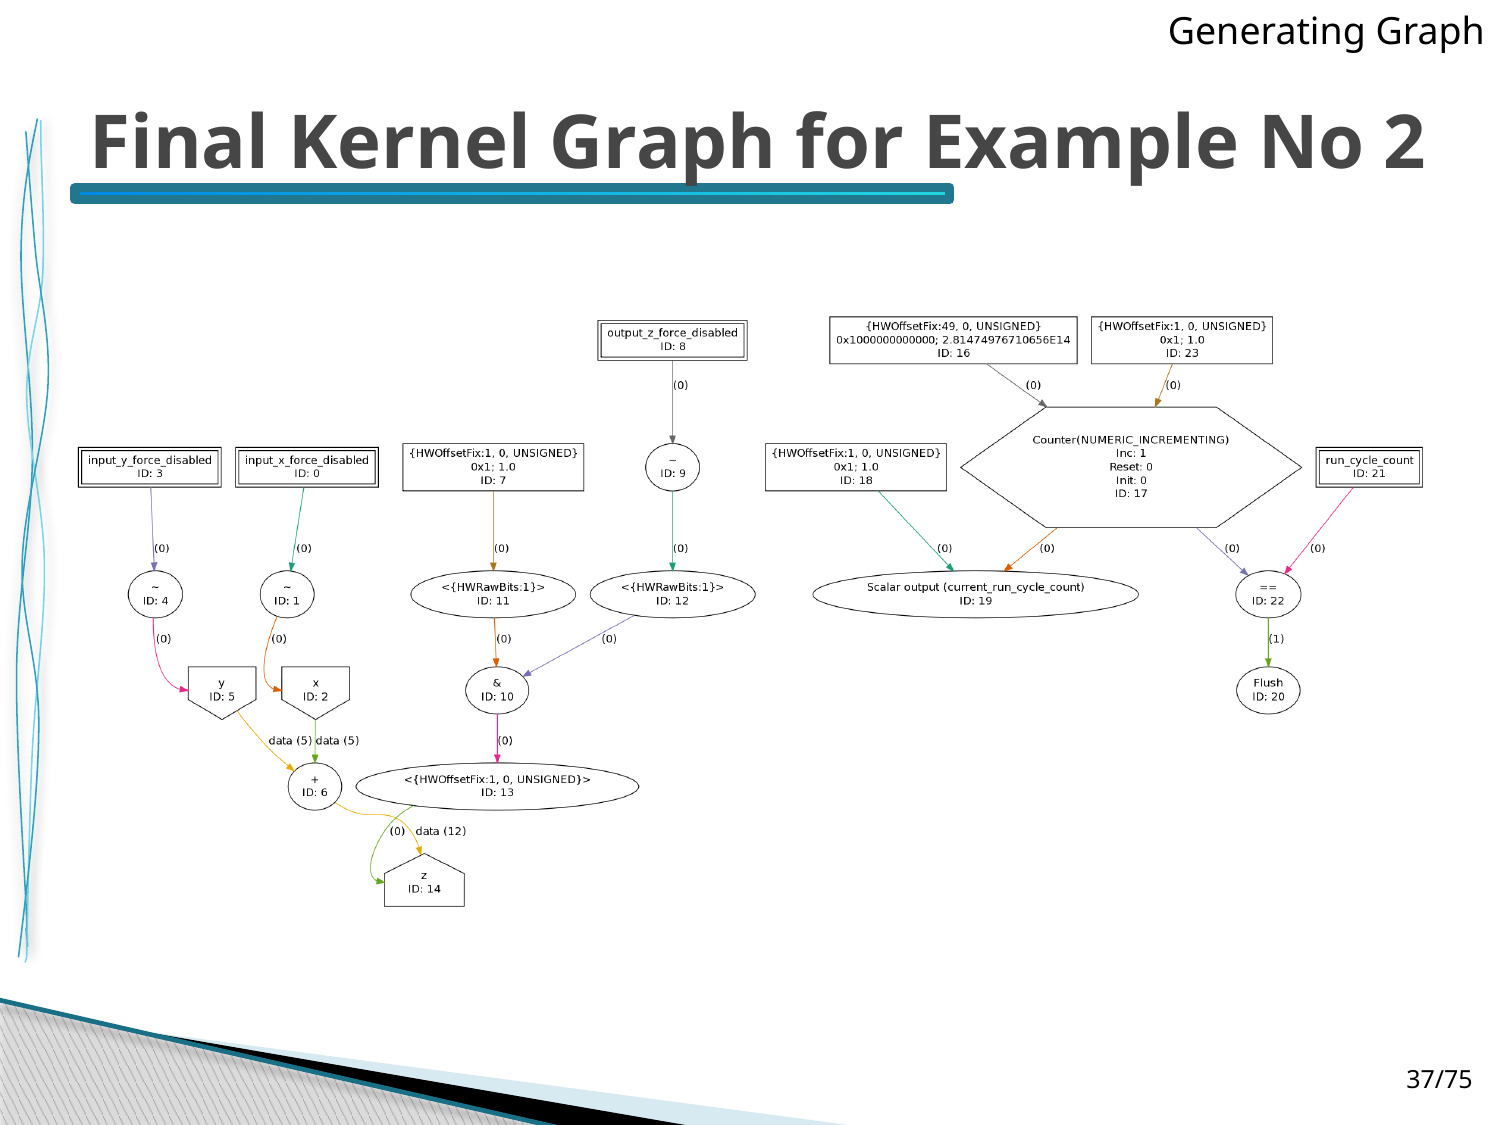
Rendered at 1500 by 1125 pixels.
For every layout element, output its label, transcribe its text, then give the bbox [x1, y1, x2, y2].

title Final Kernel Graph for Example No 2 [75, 45, 1500, 233]
list Generating Graph [1074, 0, 1500, 63]
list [74, 313, 1426, 916]
